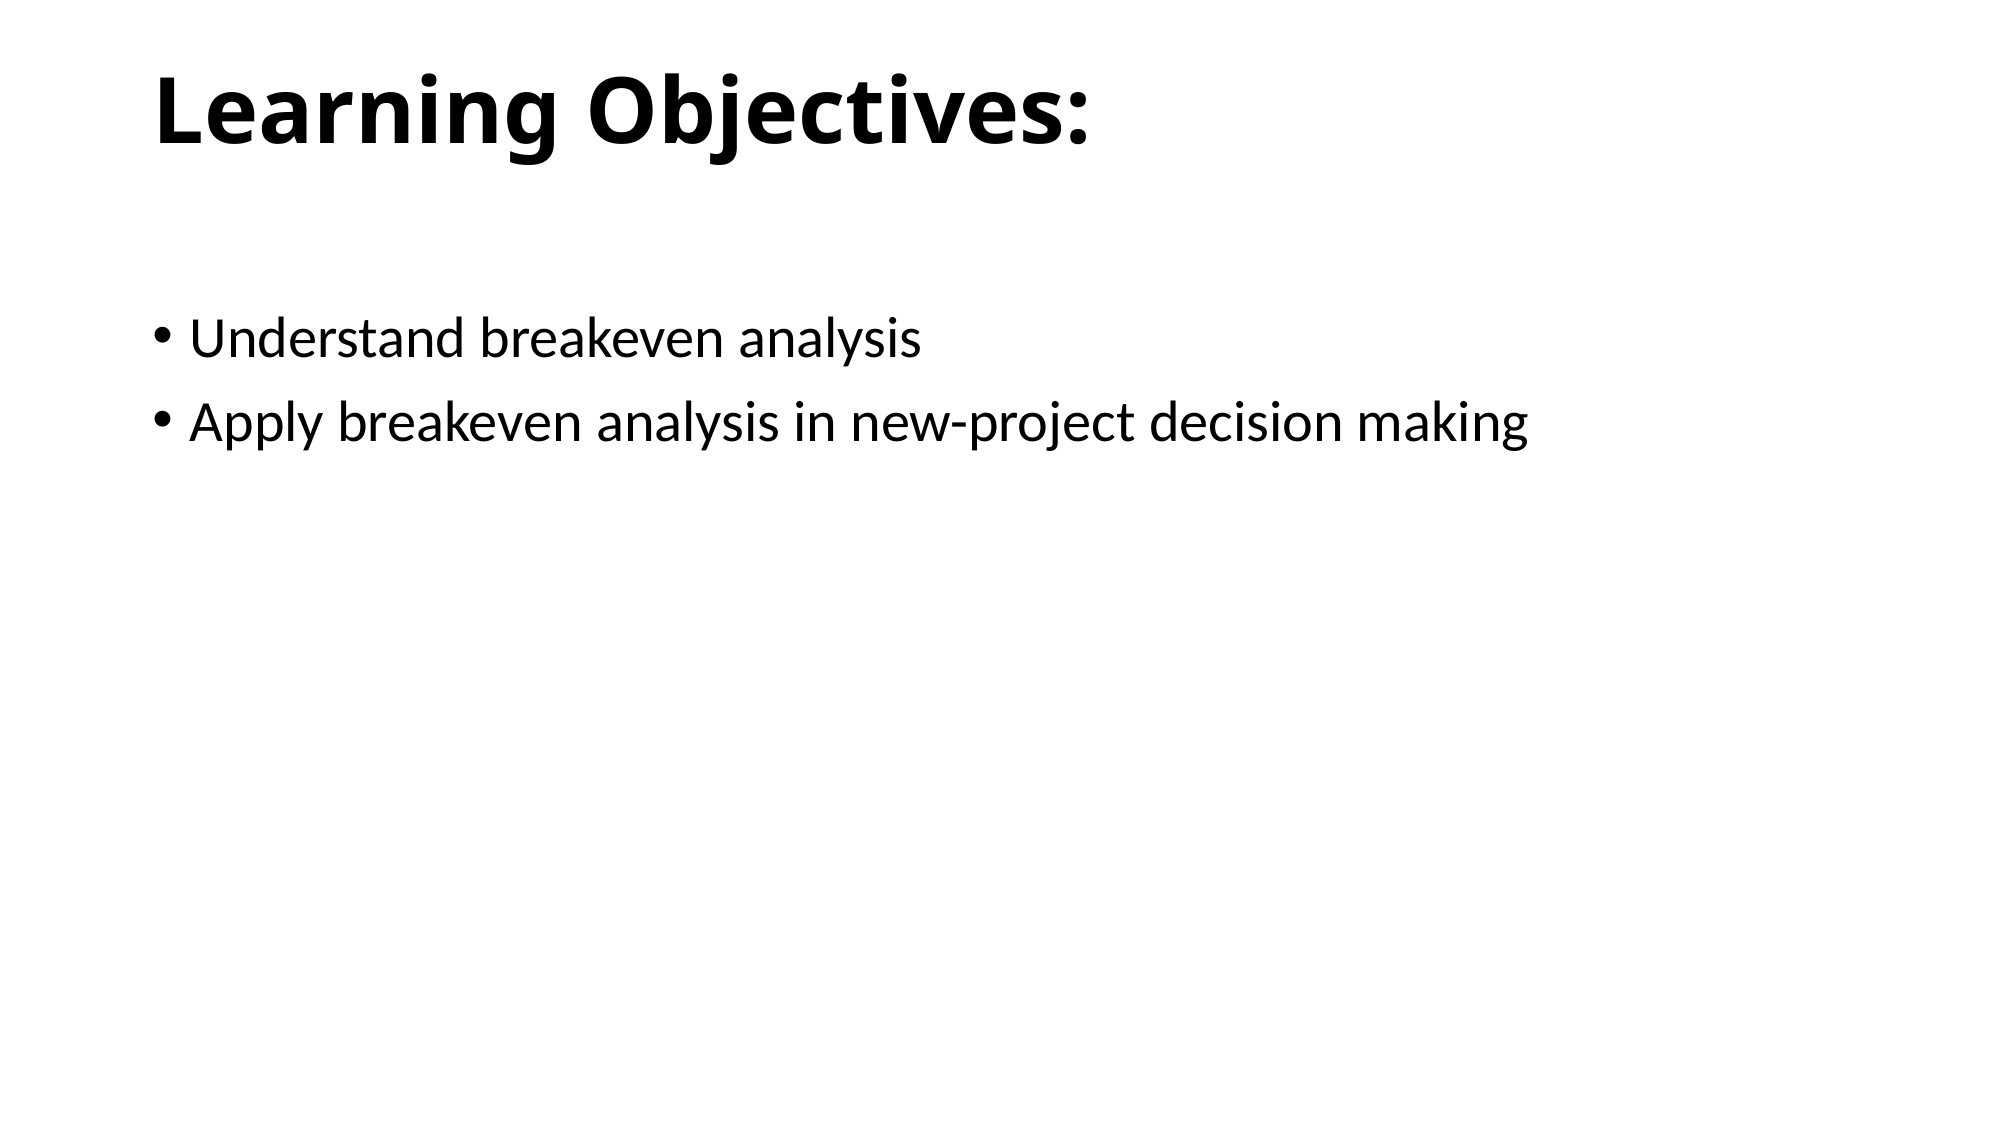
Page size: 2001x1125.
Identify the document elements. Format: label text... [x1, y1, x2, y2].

title Learning Objectives: [137, 59, 1863, 278]
list Understand breakeven analysis Apply breakeven analysis in new-project decision making [137, 299, 1863, 1014]
